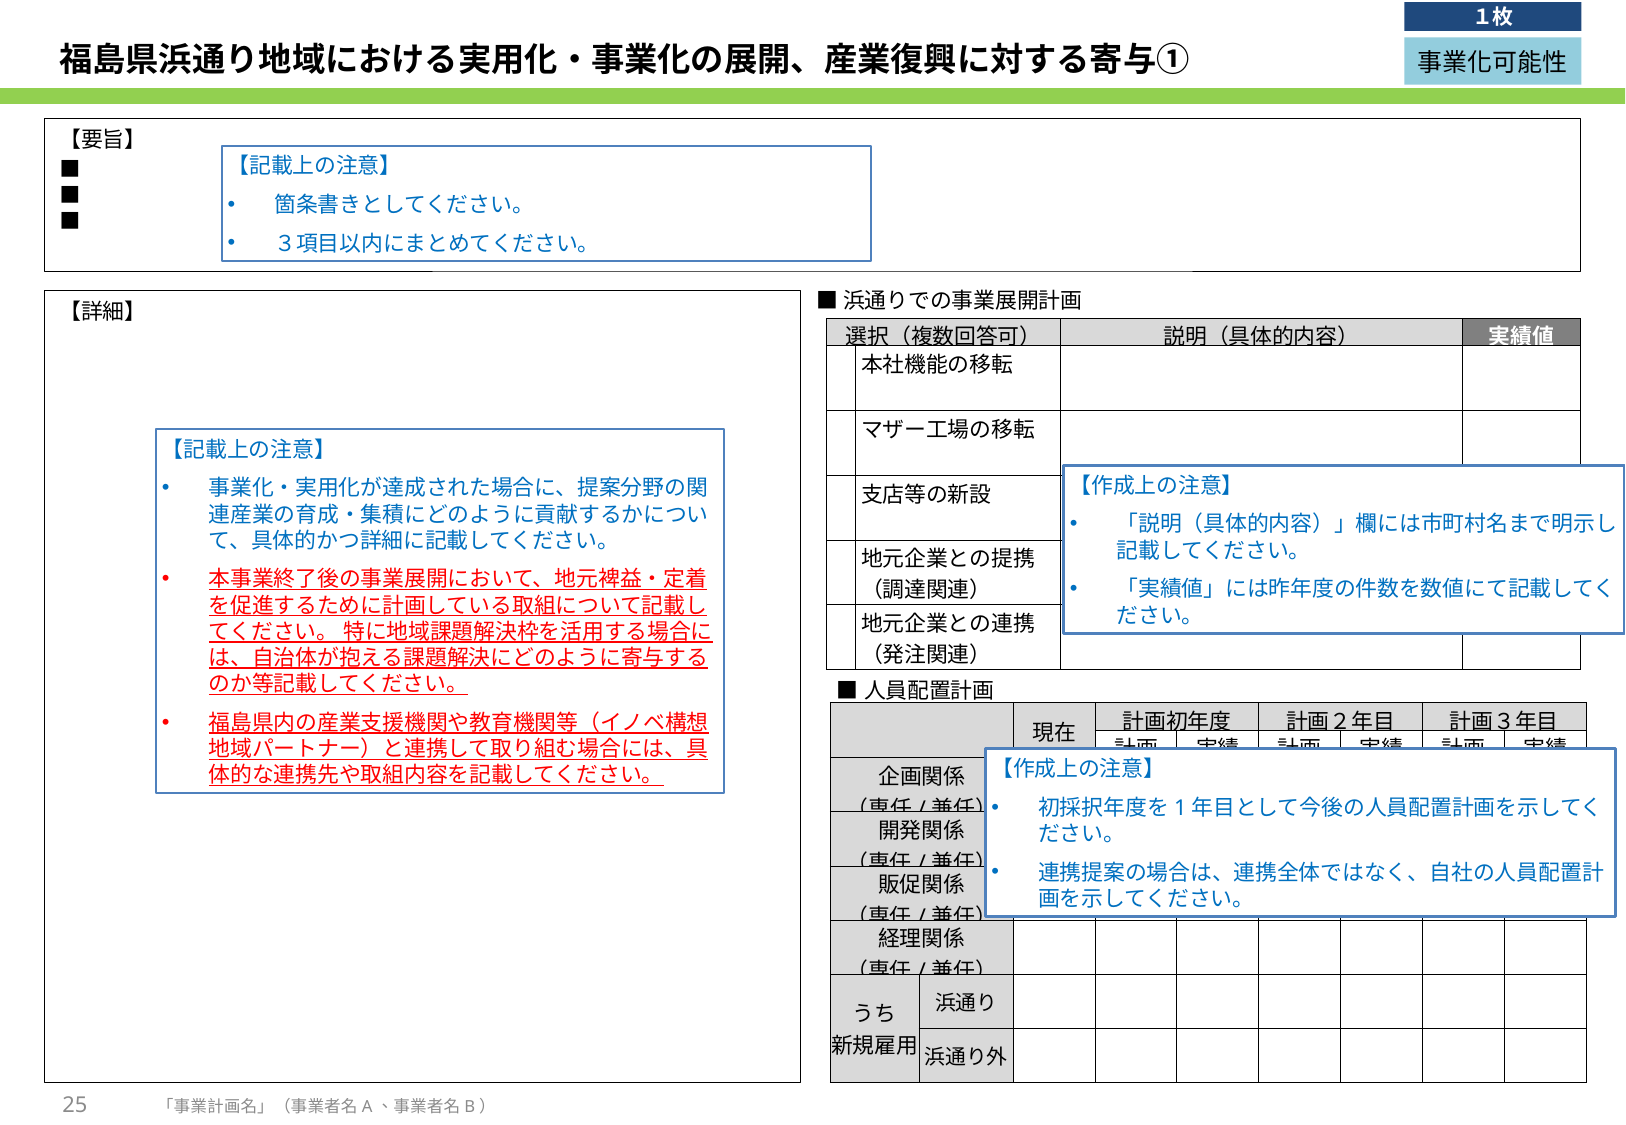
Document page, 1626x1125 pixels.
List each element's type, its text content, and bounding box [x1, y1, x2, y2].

table_cell [1505, 921, 1586, 974]
table_cell 浜通り [920, 975, 1013, 1028]
title 福島県浜通り地域における実用化・事業化の展開、産業復興に対する寄与① [44, 30, 1581, 89]
table_cell 計画 [1096, 731, 1176, 748]
table_cell [827, 411, 855, 475]
table_cell [1463, 346, 1580, 410]
table_cell 本社機能の移転 [856, 346, 1060, 410]
table_cell 支店等の新設 [856, 476, 1060, 540]
text_box 事業化可能性 [1402, 35, 1584, 87]
text_box 【記載上の注意】 箇条書きとしてください。 ３項目以内にまとめてください。 [221, 145, 872, 262]
table_cell 計画 [1259, 731, 1340, 748]
table_cell [1177, 975, 1258, 1028]
table_cell 地元企業との連携 （発注関連） [856, 605, 1060, 669]
table_header 説明（具体的内容） [1061, 319, 1462, 345]
table_cell [1341, 975, 1422, 1028]
table_cell 経理関係 （専任/兼任） [831, 921, 1013, 974]
text_box 【作成上の注意】 「説明（具体的内容）」欄には市町村名まで明示し記載してください。 「実績値」には昨年度の件数を数値にて記載してください。 [1063, 465, 1625, 634]
table_cell うち 新規雇用 [831, 975, 919, 1082]
table_cell 開発関係 （専任/兼任） [831, 812, 985, 866]
text_box 【詳細】 [44, 289, 801, 1083]
table_cell 企画関係 （専任/兼任） [831, 758, 985, 811]
table_cell [1463, 634, 1580, 669]
table_cell [1259, 975, 1340, 1028]
table_cell [1423, 1029, 1504, 1082]
table_header [1504, 670, 1586, 702]
table_header ■人員配置計画 [830, 670, 1504, 702]
table_cell [831, 703, 1013, 757]
table_cell 浜通り外 [920, 1029, 1013, 1082]
table_cell [1177, 1029, 1258, 1082]
table_cell 地元企業との提携 （調達関連） [856, 541, 1060, 604]
table_header 選択（複数回答可） [827, 319, 1060, 345]
table_cell [1096, 975, 1176, 1028]
text_box 【要旨】 ■ ■ ■ [44, 118, 1581, 272]
footer 「事業計画名」（事業者名A、事業者名B） [151, 1082, 1581, 1125]
table_cell 実績 [1341, 731, 1422, 748]
table_cell [1341, 921, 1422, 974]
table_cell マザー工場の移転 [856, 411, 1060, 475]
table_cell 現在 [1014, 703, 1095, 748]
table_cell [1505, 1029, 1586, 1082]
table_cell [1061, 411, 1462, 475]
table_cell [1463, 411, 1580, 465]
text_box 【作成上の注意】 初採択年度を1年目として今後の人員配置計画を示してください。 連携提案の場合は、連携全体ではなく、自社の人員配置計画を示してください。 [985, 748, 1616, 917]
table_cell 計画 [1423, 731, 1504, 748]
table_cell 計画２年目 [1259, 703, 1422, 730]
text_box １枚 [1404, 2, 1582, 31]
table_cell 販促関係 （専任/兼任） [831, 867, 1013, 920]
table_header 実績値 [1463, 319, 1580, 345]
table_cell [1096, 1029, 1176, 1082]
table_cell [1423, 975, 1504, 1028]
table_cell [1061, 346, 1462, 410]
table_cell [1014, 1029, 1095, 1082]
table_cell [1177, 921, 1258, 974]
table_cell [1259, 921, 1340, 974]
table_cell 計画初年度 [1096, 703, 1258, 730]
table_cell [1061, 605, 1462, 669]
table_cell 実績 [1505, 731, 1586, 748]
table_cell [827, 541, 855, 604]
table_cell [1505, 975, 1586, 1028]
table_cell [1423, 921, 1504, 974]
table_cell [827, 605, 855, 669]
table_cell [827, 346, 855, 410]
slide_number 25 [56, 1083, 151, 1125]
text_box ■浜通りでの事業展開計画 [816, 280, 1089, 319]
table_cell [827, 476, 855, 540]
table_cell [1014, 975, 1095, 1028]
table_cell [1259, 1029, 1340, 1082]
table_cell [1341, 1029, 1422, 1082]
table_cell 実績 [1177, 731, 1258, 748]
text_box 【記載上の注意】 事業化・実用化が達成された場合に、提案分野の関連産業の育成・集積にどのように貢献するかについて、具体的かつ詳細に記載してください。 本事業終了後の事業展開において、地元裨益・定着を促進するために計画している取組について記載してください。 特に地域課題解決枠を活用する場合には、自治体が抱える課題解決にどのように寄与するのか等記載してください。 福島県内の産業支援機関や教育機関等（イノベ構想地域パートナー）と連携して取り組む場合には、具体的な連携先や取組内容を記載してください。 [156, 429, 724, 794]
table_cell [1096, 921, 1176, 974]
table_cell [1014, 921, 1095, 974]
table_cell 計画３年目 [1423, 703, 1586, 730]
